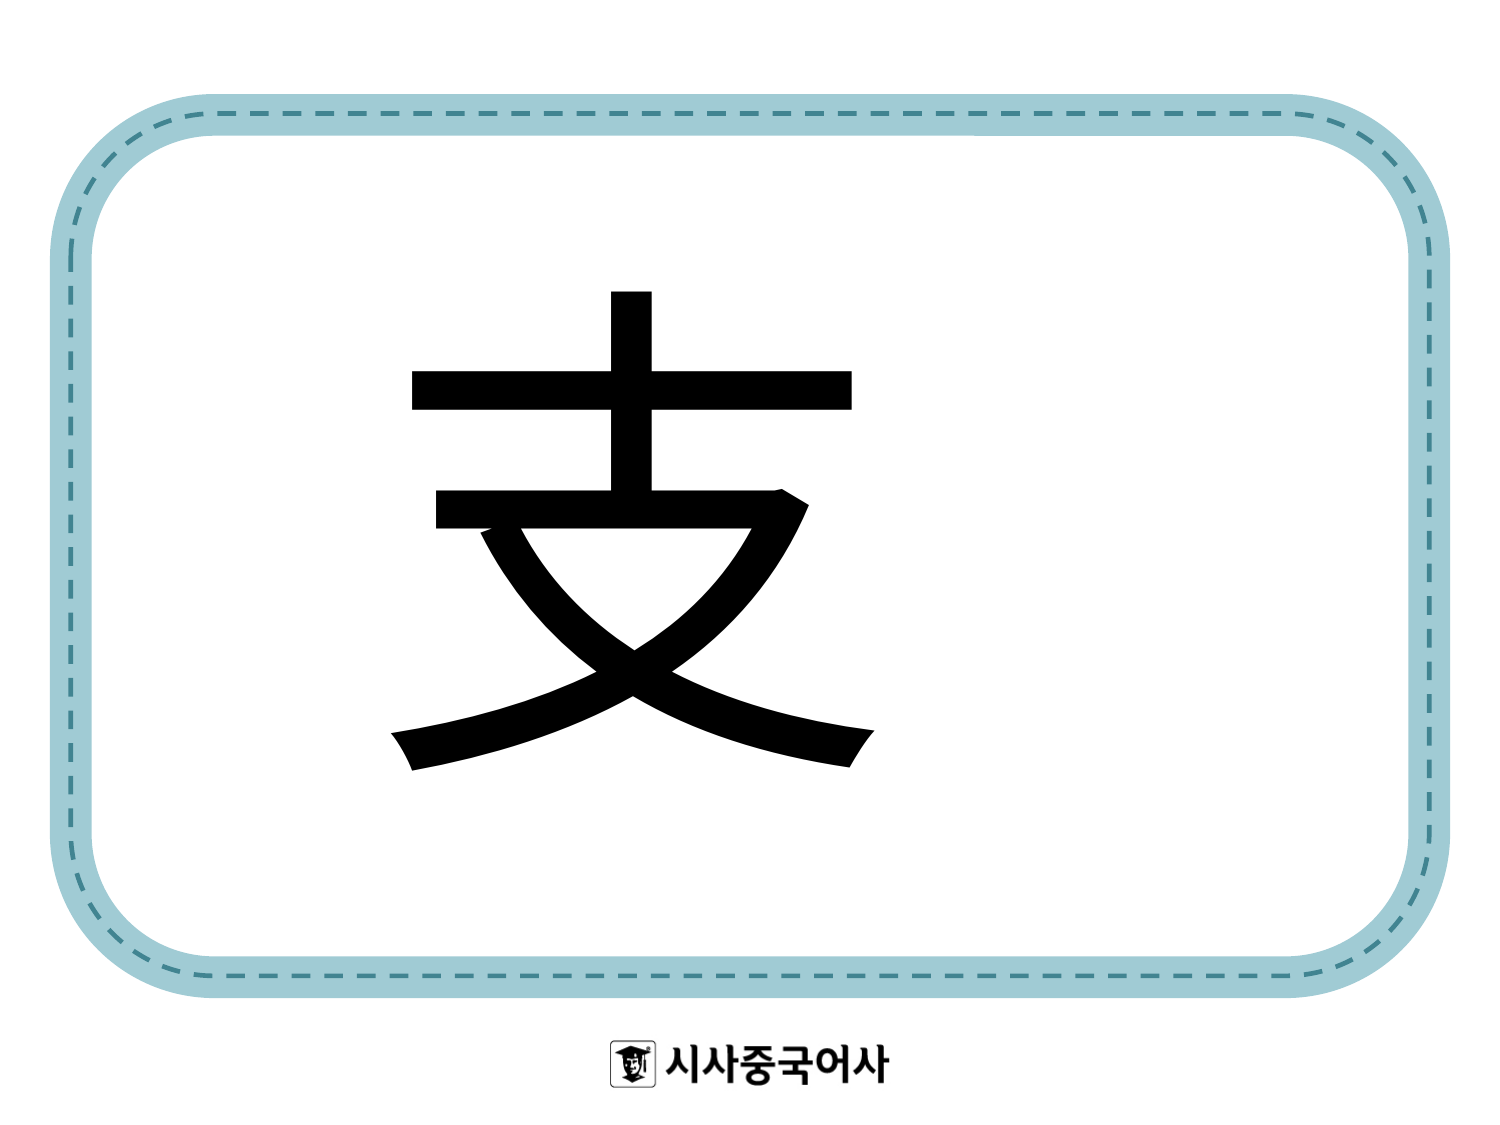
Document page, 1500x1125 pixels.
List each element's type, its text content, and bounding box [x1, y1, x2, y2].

text_box 支 [145, 189, 1354, 853]
picture [602, 1034, 898, 1094]
